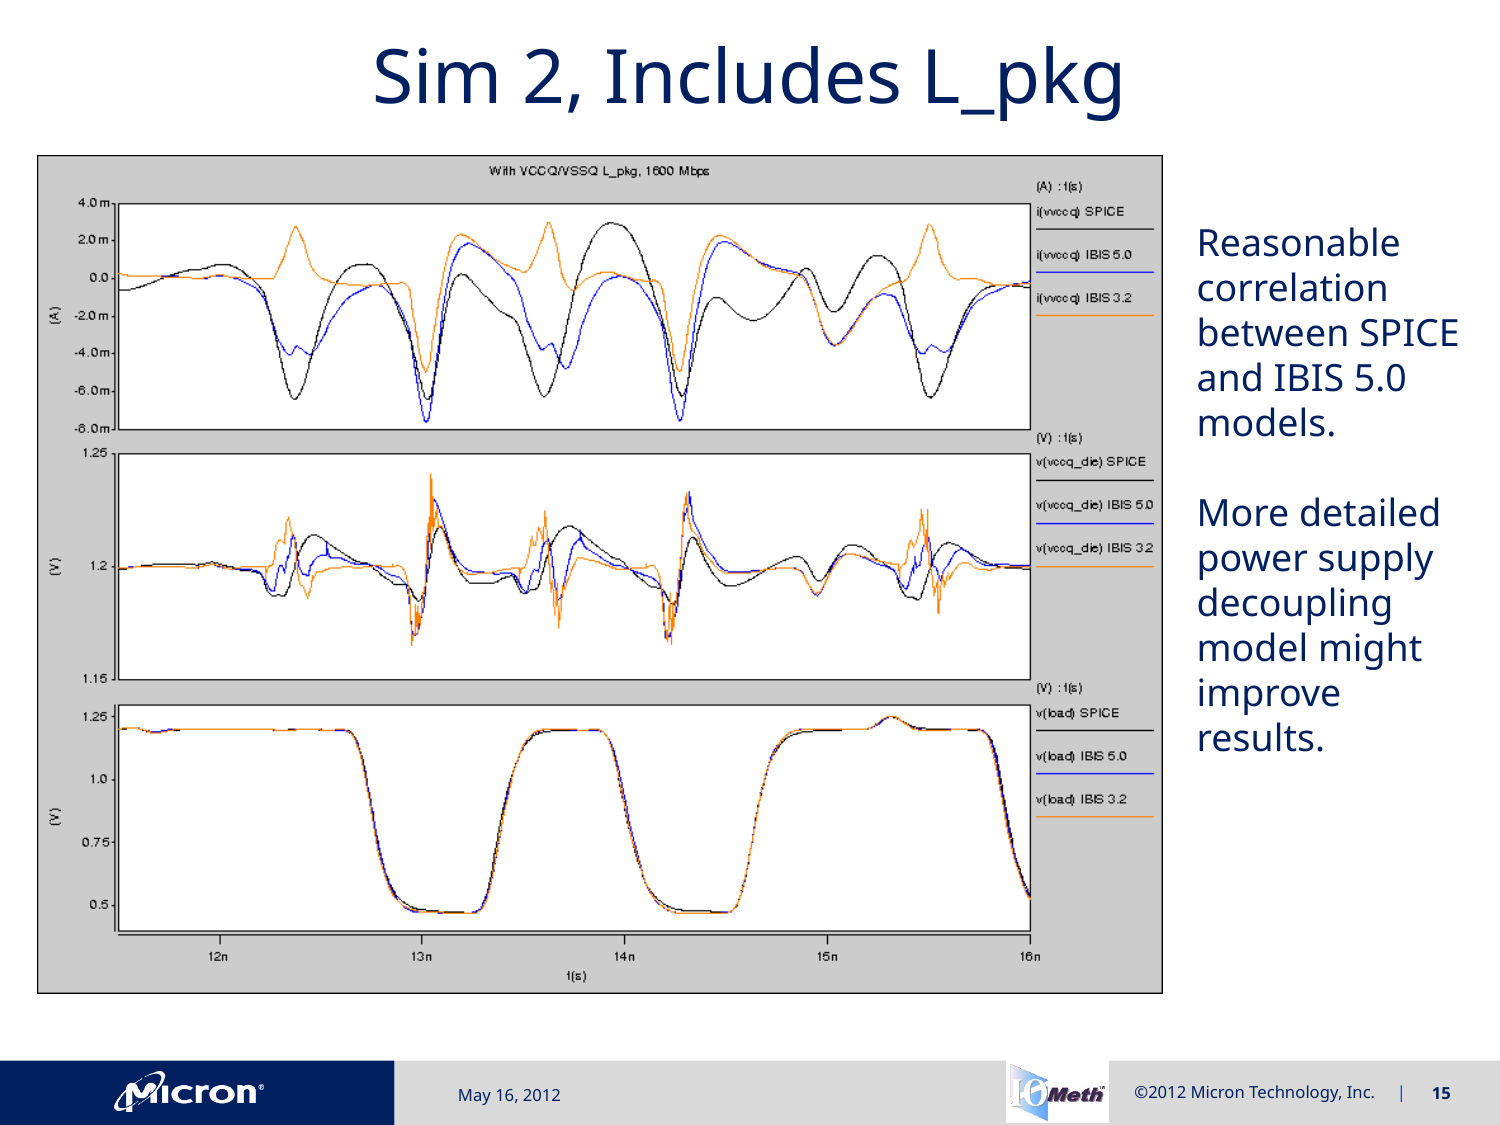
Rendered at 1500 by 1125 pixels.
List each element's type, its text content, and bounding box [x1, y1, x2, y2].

title Sim 2, Includes L_pkg [0, 0, 1500, 147]
picture [1006, 1060, 1109, 1123]
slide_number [442, 1065, 750, 1125]
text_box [37, 155, 1164, 994]
picture [114, 1071, 264, 1112]
text_box Reasonable correlation between SPICE and IBIS 5.0 models. More detailed power supply decoupling model might improve results. [1181, 211, 1479, 857]
